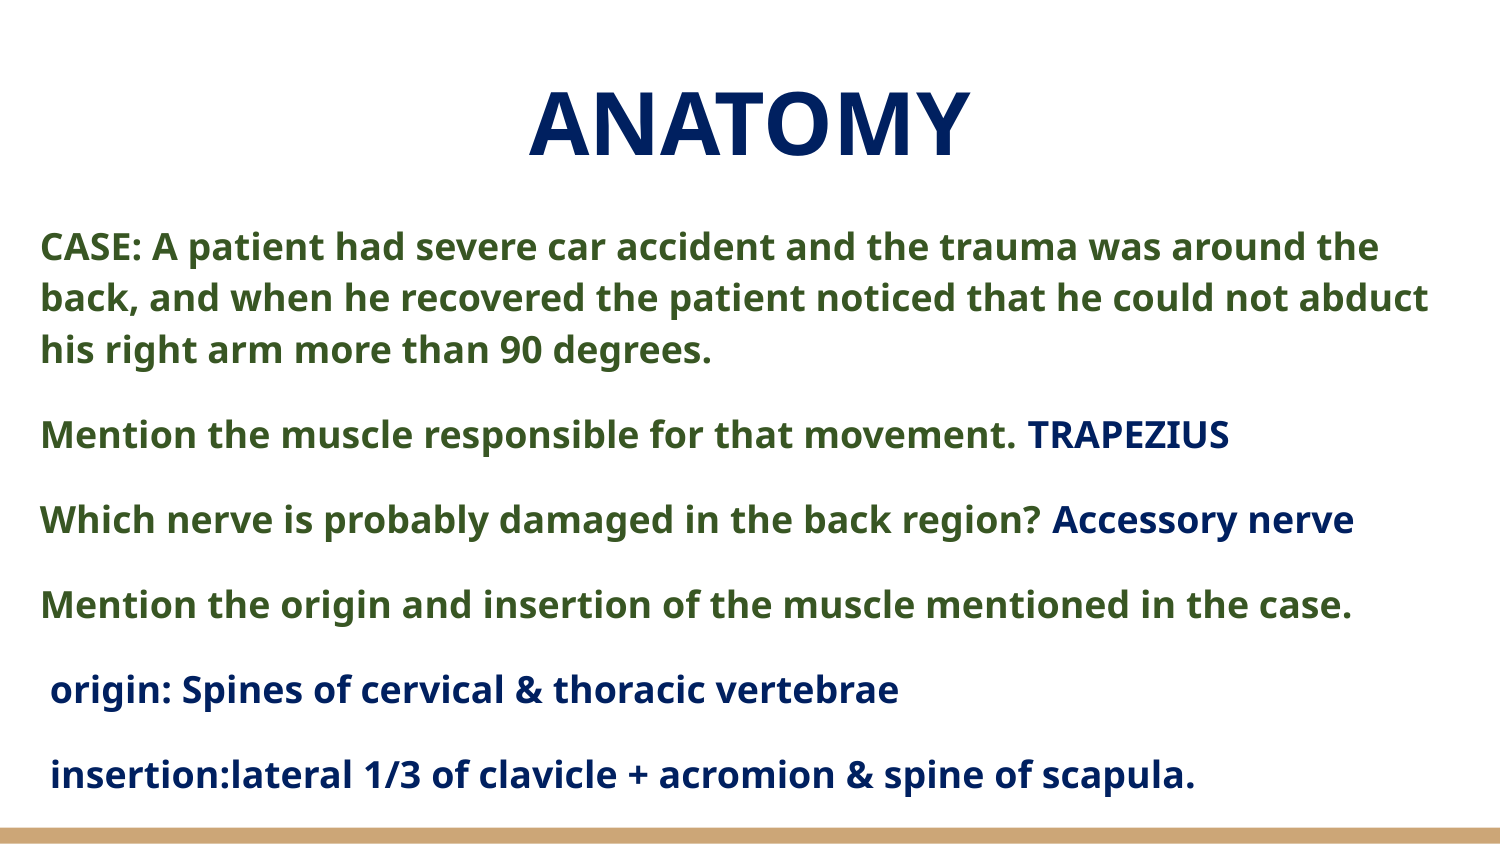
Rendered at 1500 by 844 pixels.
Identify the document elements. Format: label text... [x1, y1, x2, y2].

list CASE: A patient had severe car accident and the trauma was around the back, and when he recovered the patient noticed that he could not abduct his right arm more than 90 degrees. Mention the muscle responsible for that movement. TRAPEZIUS Which nerve is probably damaged in the back region? Accessory nerve Mention the origin and insertion of the muscle mentioned in the case. origin: Spines of cervical & thoracic vertebrae insertion:lateral 1/3 of clavicle + acromion & spine of scapula. [24, 200, 1474, 822]
title ANATOMY [51, 51, 1449, 189]
